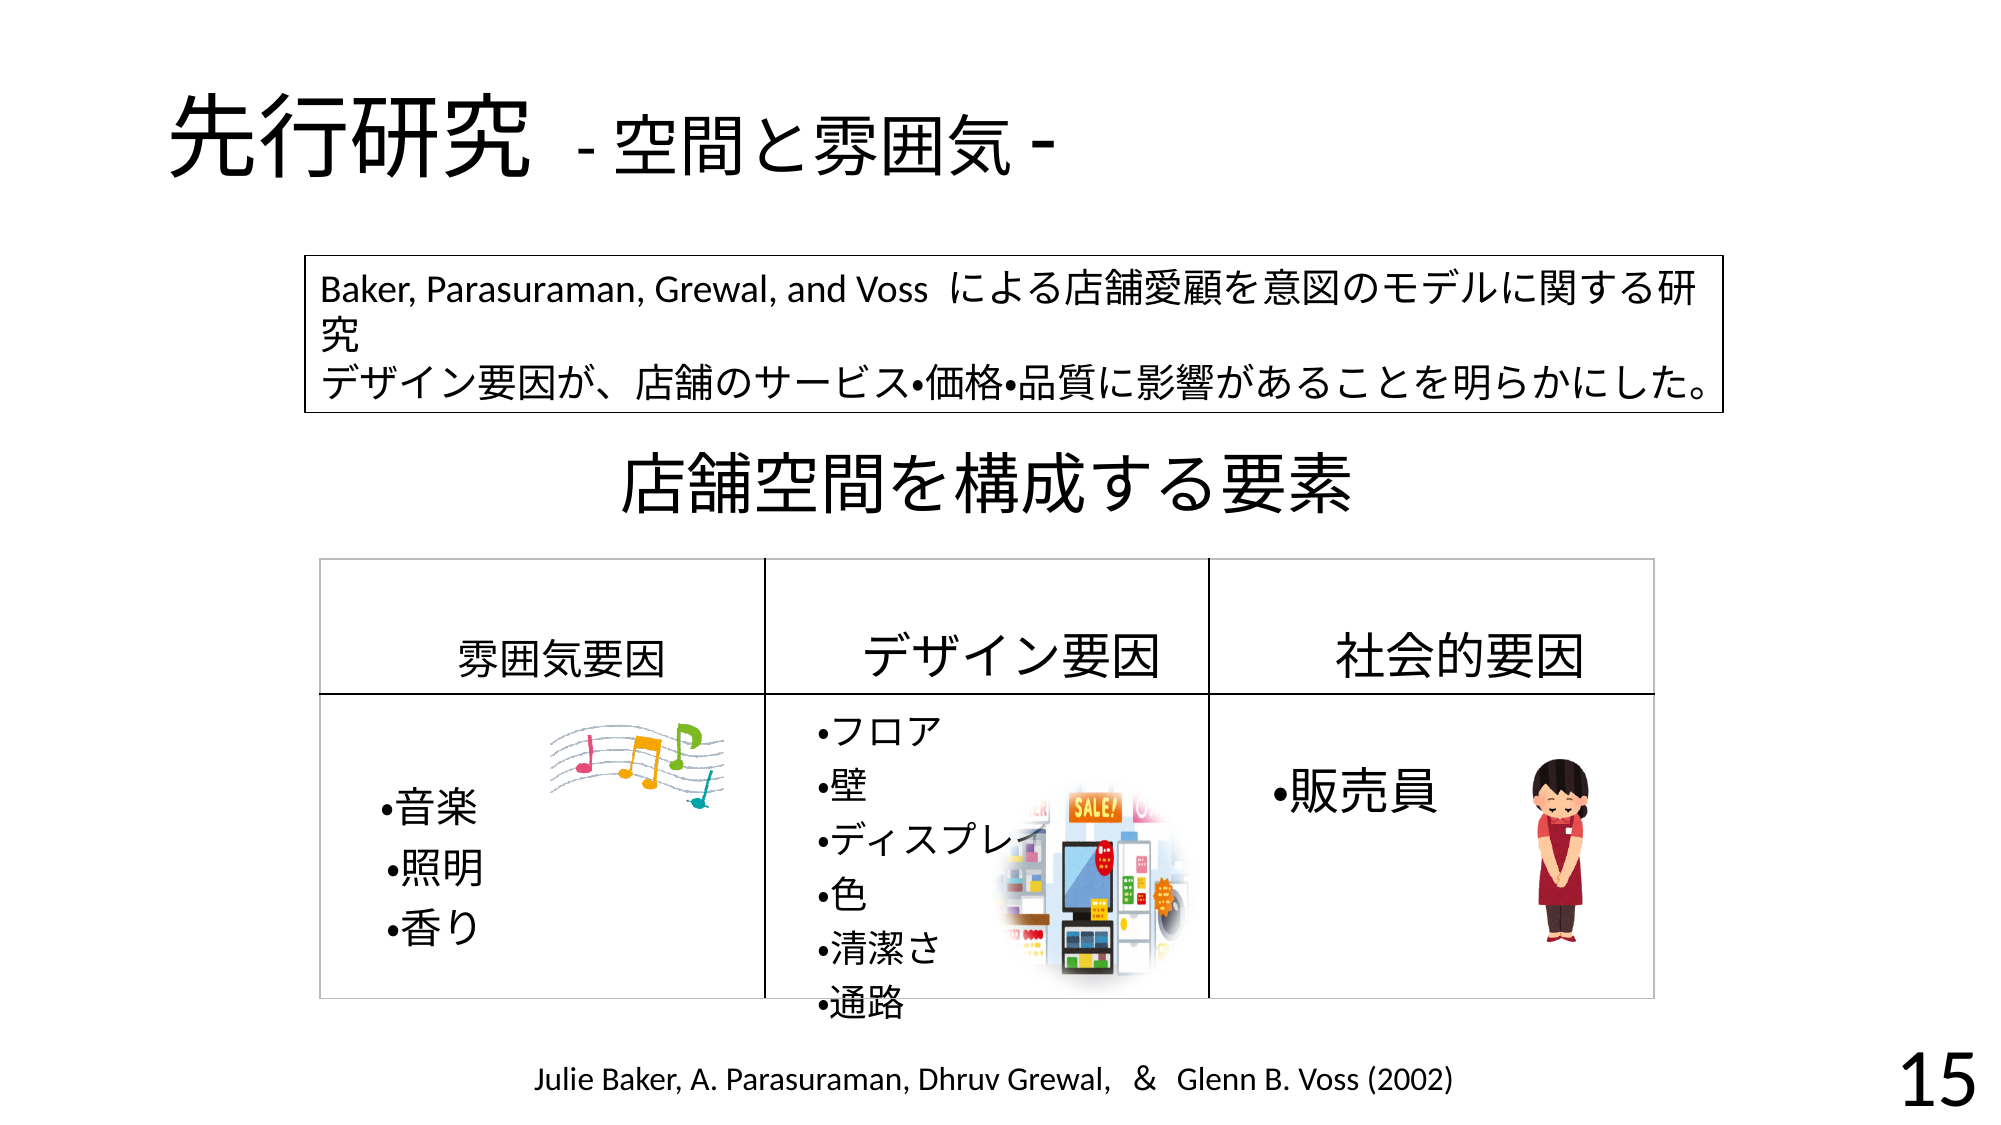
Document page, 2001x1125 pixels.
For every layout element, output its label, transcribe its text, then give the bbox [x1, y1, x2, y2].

table_cell ・フロア ・壁 ・ディスプレイ ・色 ・清潔さ ・通路 [766, 695, 1208, 998]
text_box Julie Baker, A. Parasuraman, Dhruv Grewal, ＆ Glenn B. Voss (2002) [519, 1049, 2000, 1105]
slide_number 15 [1533, 1042, 2000, 1103]
table_header デザイン要因 [766, 560, 1208, 693]
text_box 店舗空間を構成する要素 [605, 434, 1370, 530]
picture [986, 772, 1203, 1006]
table_cell ・販売員 [1210, 695, 1653, 998]
text_box 先行研究 -空間と雰囲気- [151, 31, 1877, 249]
table_header 雰囲気要因 [321, 560, 764, 693]
text_box Baker, Parasuraman, Grewal, and Voss による店舗愛顧を意図のモデルに関する研究 デザイン要因が、店舗のサービス・価格・品質に影響があることを明らかにした。 [305, 255, 1723, 413]
picture [545, 710, 728, 819]
table_header 社会的要因 [1210, 560, 1653, 693]
picture [1494, 753, 1627, 945]
table_cell ・音楽 ・照明 ・香り [321, 695, 764, 998]
